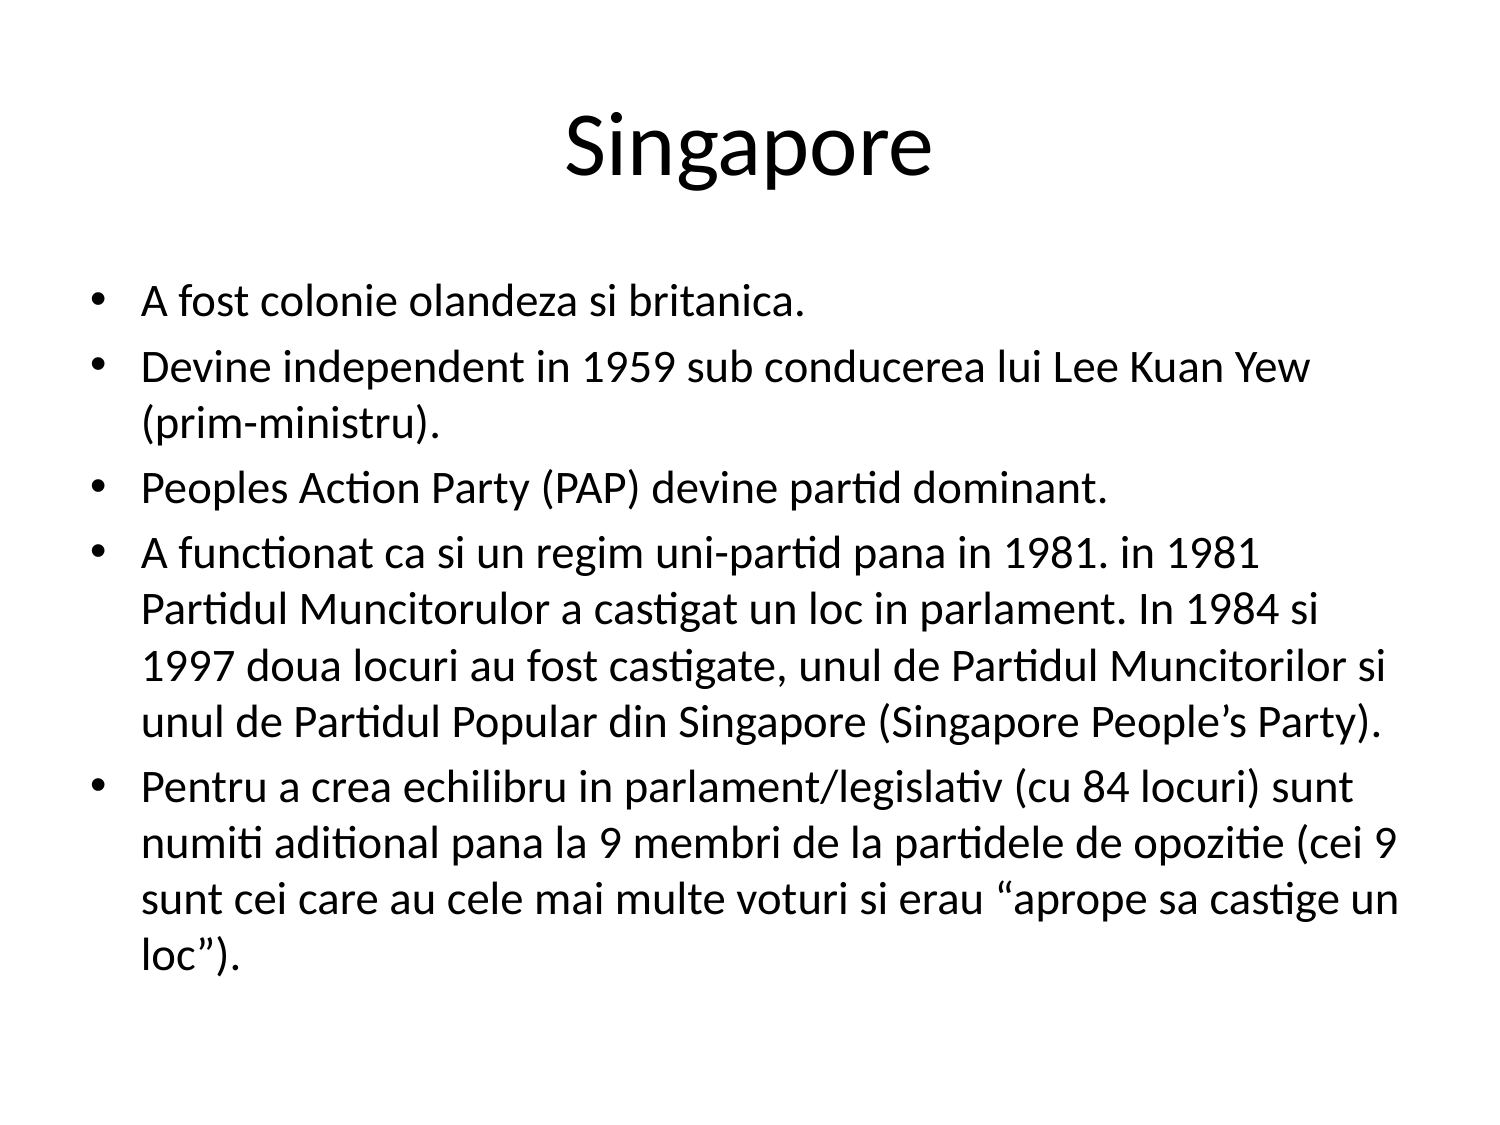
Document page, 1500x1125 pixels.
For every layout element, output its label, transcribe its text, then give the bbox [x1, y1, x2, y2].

list A fost colonie olandeza si britanica. Devine independent in 1959 sub conducerea lui Lee Kuan Yew (prim-ministru). Peoples Action Party (PAP) devine partid dominant. A functionat ca si un regim uni-partid pana in 1981. in 1981 Partidul Muncitorulor a castigat un loc in parlament. In 1984 si 1997 doua locuri au fost castigate, unul de Partidul Muncitorilor si unul de Partidul Popular din Singapore (Singapore People’s Party). Pentru a crea echilibru in parlament/legislativ (cu 84 locuri) sunt numiti aditional pana la 9 membri de la partidele de opozitie (cei 9 sunt cei care au cele mai multe voturi si erau “aprope sa castige un loc”). [75, 262, 1425, 1005]
title Singapore [75, 45, 1425, 233]
